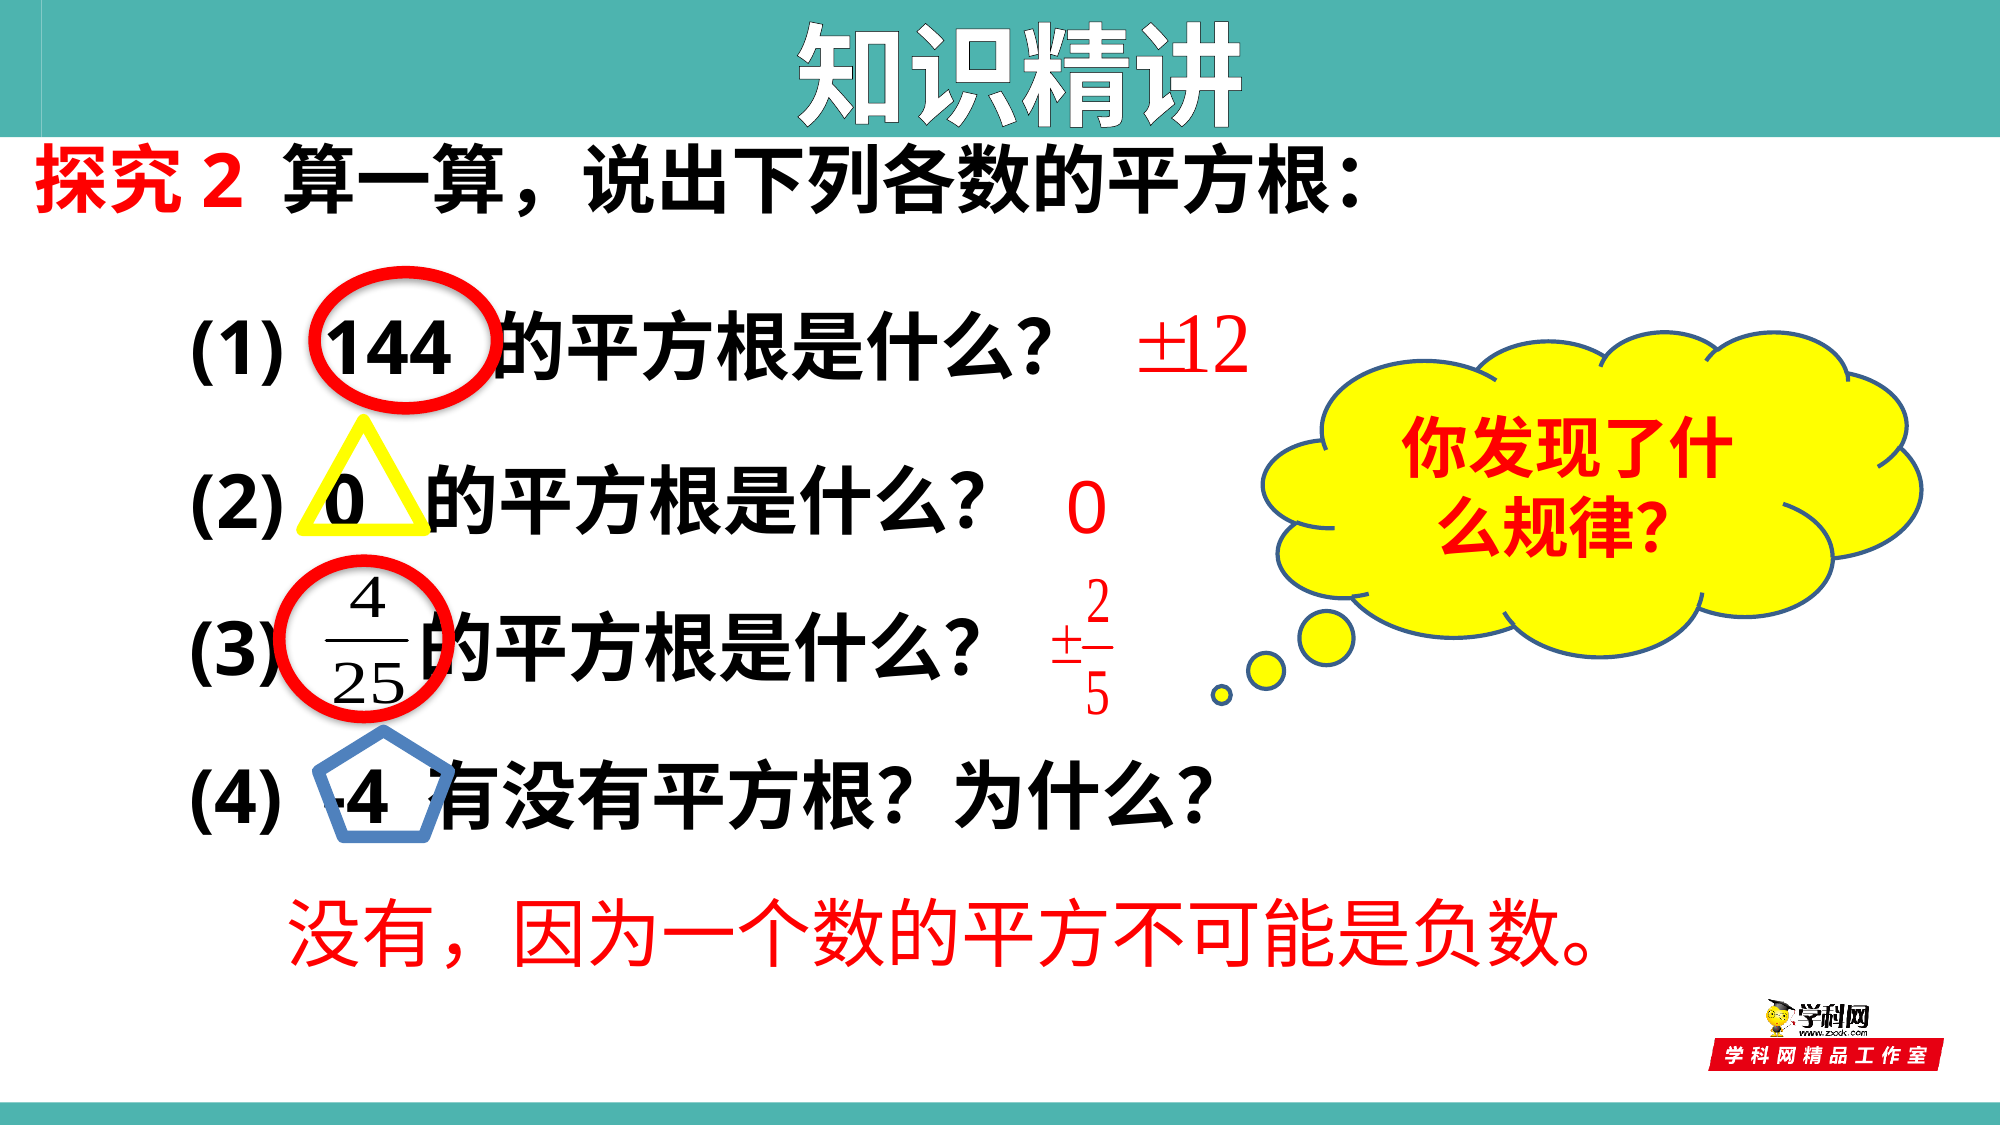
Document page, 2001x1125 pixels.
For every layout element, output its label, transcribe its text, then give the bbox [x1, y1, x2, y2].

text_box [313, 558, 426, 718]
text_box (3) 的平方根是什么？ [432, 592, 1034, 698]
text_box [1118, 293, 1263, 387]
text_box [0, 0, 2000, 138]
text_box 你发现了什么规律？ [1210, 683, 1233, 707]
text_box (1) 144 的平方根是什么？ [472, 292, 1120, 398]
text_box (1) 144 的平方根是什么？ [175, 292, 339, 398]
text_box 你发现了什么规律？ [1260, 330, 1924, 660]
text_box [316, 729, 451, 839]
picture [1766, 999, 1869, 1037]
picture [1708, 1038, 1944, 1071]
text_box 你发现了什么规律？ [1297, 608, 1356, 668]
text_box (2) 0 的平方根是什么？ [176, 445, 1017, 551]
text_box 你发现了什么规律？ [1245, 650, 1287, 692]
text_box (3) 的平方根是什么？ [174, 592, 295, 698]
text_box [300, 418, 427, 532]
text_box 没有，因为一个数的平方不可能是负数。 [271, 879, 1663, 984]
text_box [278, 579, 308, 699]
text_box [0, 1100, 2000, 1125]
text_box [313, 271, 498, 410]
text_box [1039, 560, 1123, 730]
text_box [430, 588, 450, 689]
text_box 0 [1051, 450, 1120, 556]
text_box (4) -4 有没有平方根？为什么？ [174, 741, 1479, 846]
text_box 探究2 算一算，说出下列各数的平方根： [18, 149, 1369, 230]
